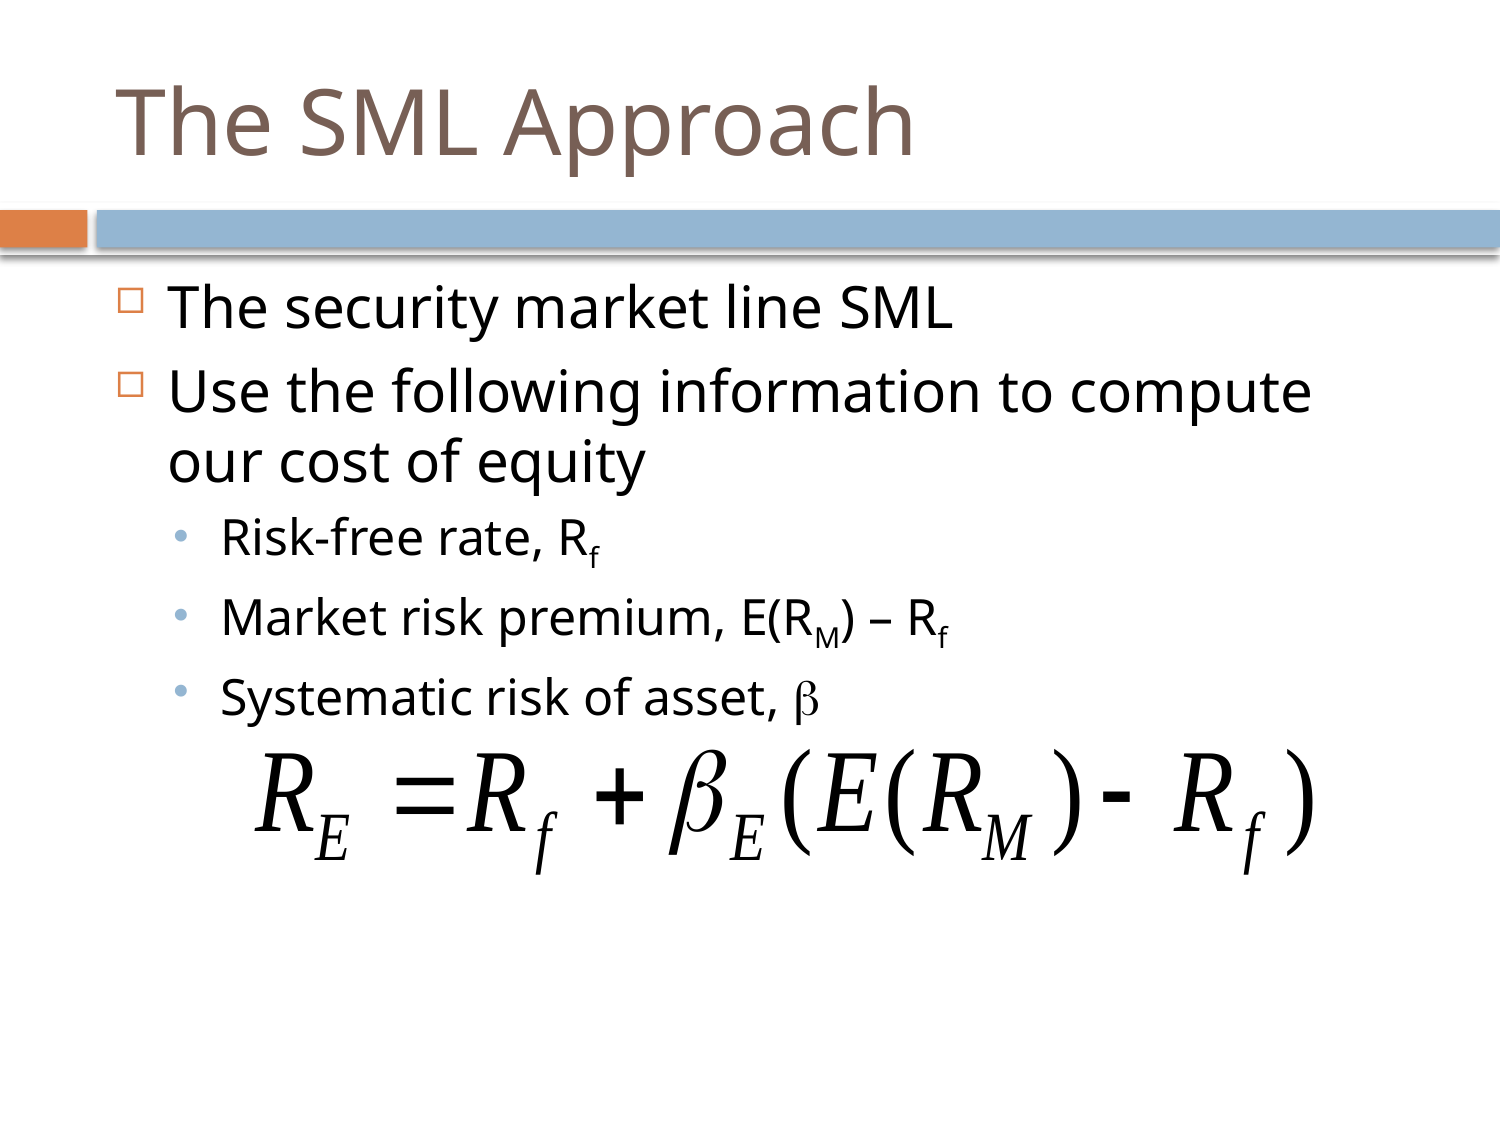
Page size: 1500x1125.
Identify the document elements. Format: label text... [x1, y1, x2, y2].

title The SML Approach [100, 37, 1438, 200]
list The security market line SML Use the following information to compute our cost of equity Risk-free rate, Rf Market risk premium, E(RM) – Rf Systematic risk of asset,  [100, 262, 1438, 1000]
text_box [237, 712, 1338, 901]
